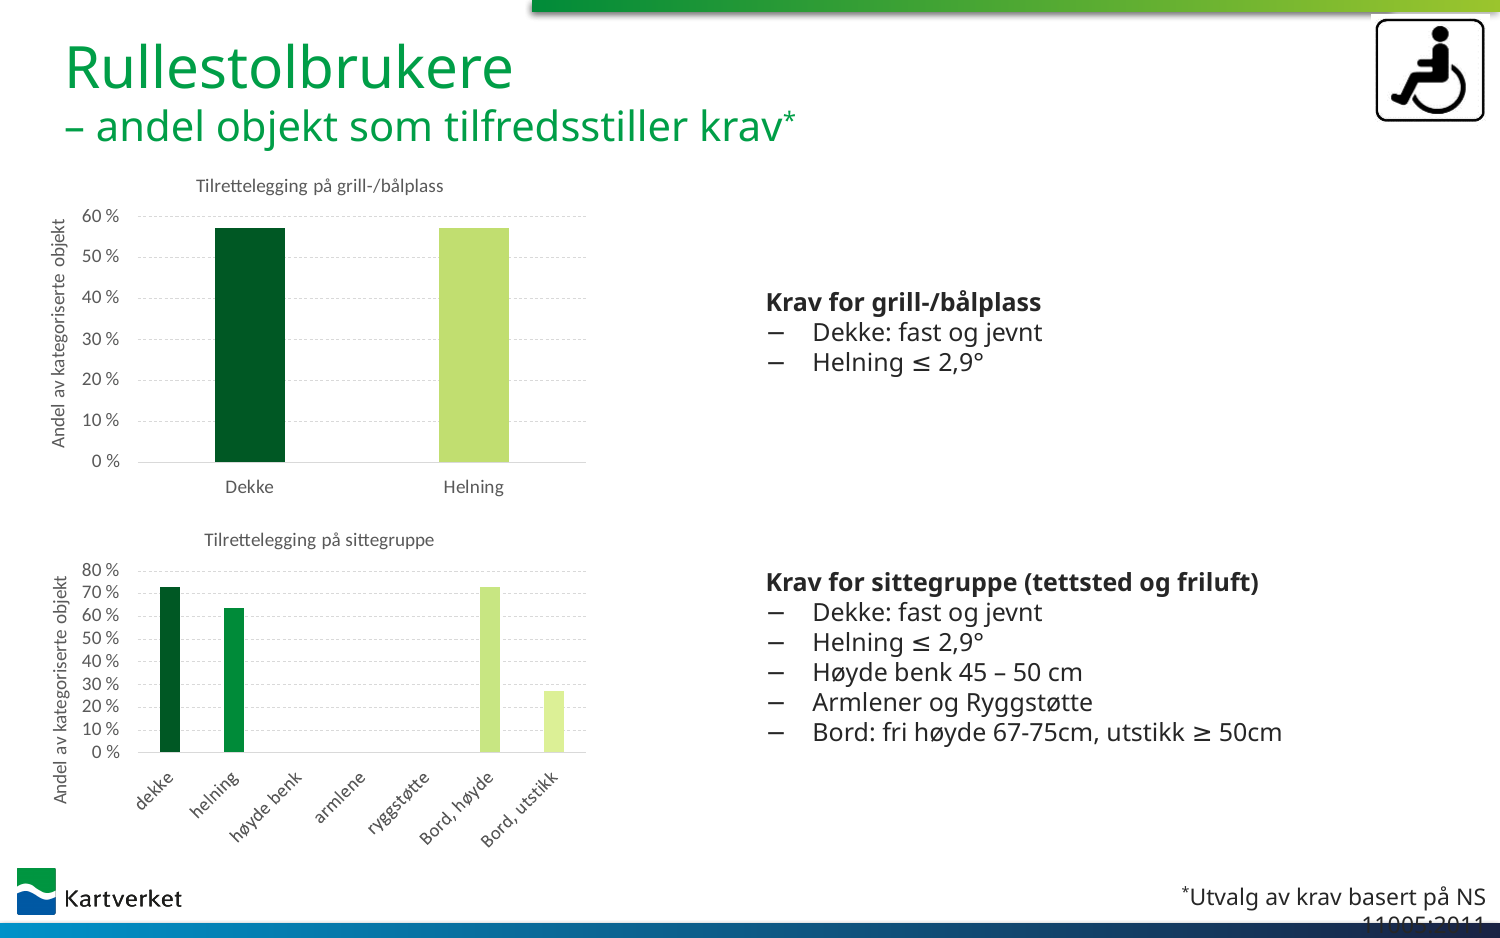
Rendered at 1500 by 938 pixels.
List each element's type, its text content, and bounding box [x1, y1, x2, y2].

text_box Rullestolbrukere – andel objekt som tilfredsstiller krav* [49, 14, 1431, 158]
picture [41, 166, 597, 505]
text_box Krav for grill-/bålplass Dekke: fast og jevnt Helning ≤ 2,9° [750, 279, 1452, 384]
text_box Krav for sittegruppe (tettsted og friluft) Dekke: fast og jevnt Helning ≤ 2,9° Høyde benk 45 – 50 cm Armlener og Ryggstøtte Bord: fri høyde 67-75cm, utstikk ≥ 50cm [750, 559, 1500, 754]
text_box *Utvalg av krav basert på NS 11005:2011 [1068, 873, 1500, 938]
picture [41, 520, 597, 859]
picture [1371, 13, 1491, 127]
